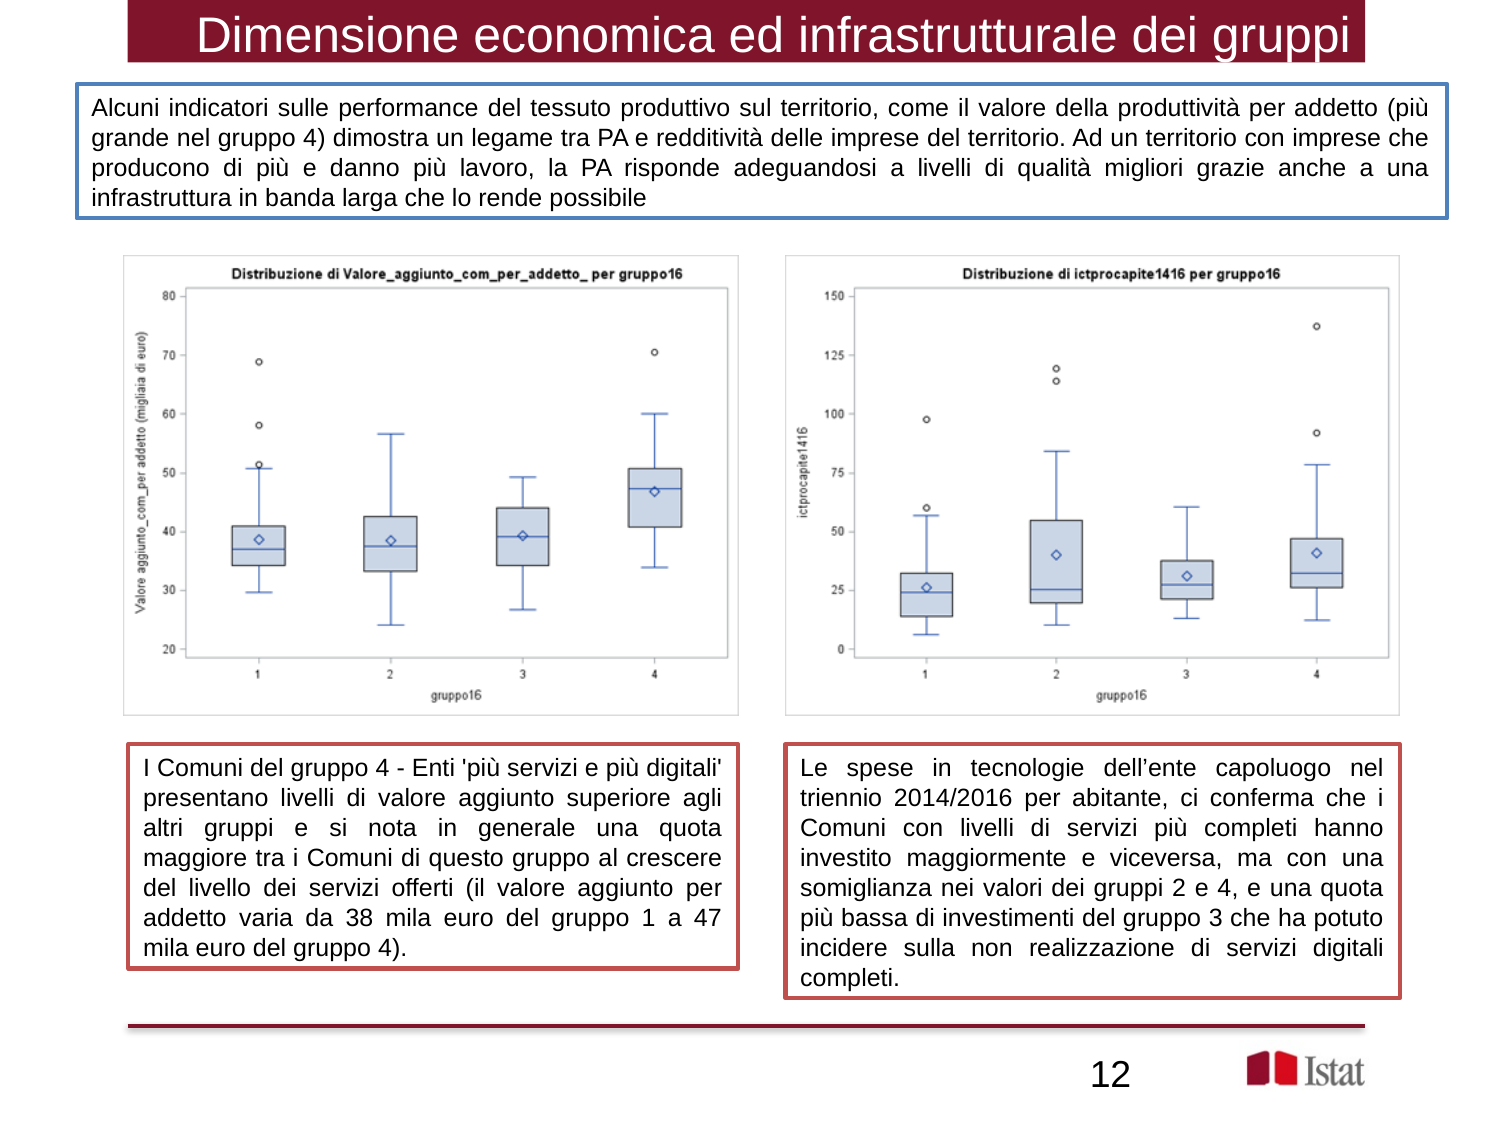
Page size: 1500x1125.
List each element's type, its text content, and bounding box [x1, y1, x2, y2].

slide_number 12 [1074, 1042, 1425, 1103]
picture [785, 255, 1400, 717]
text_box Alcuni indicatori sulle performance del tessuto produttivo sul territorio, come il valore della produttività per addetto (più grande nel gruppo 4) dimostra un legame tra PA e redditività delle imprese del territorio. Ad un territorio con imprese che producono di più e danno più lavoro, la PA risponde adeguandosi a livelli di qualità migliori grazie anche a una infrastruttura in banda larga che lo rende possibile [75, 82, 1449, 220]
text_box Le spese in tecnologie dell’ente capoluogo nel triennio 2014/2016 per abitante, ci conferma che i Comuni con livelli di servizi più completi hanno investito maggiormente e viceversa, ma con una somiglianza nei valori dei gruppi 2 e 4, e una quota più bassa di investimenti del gruppo 3 che ha potuto incidere sulla non realizzazione di servizi digitali completi. [783, 742, 1402, 1000]
text_box I Comuni del gruppo 4 - Enti 'più servizi e più digitali' presentano livelli di valore aggiunto superiore agli altri gruppi e si nota in generale una quota maggiore tra i Comuni di questo gruppo al crescere del livello dei servizi offerti (il valore aggiunto per addetto varia da 38 mila euro del gruppo 1 a 47 mila euro del gruppo 4). [126, 742, 740, 971]
title Dimensione economica ed infrastrutturale dei gruppi [17, 0, 1500, 65]
picture [123, 255, 739, 717]
